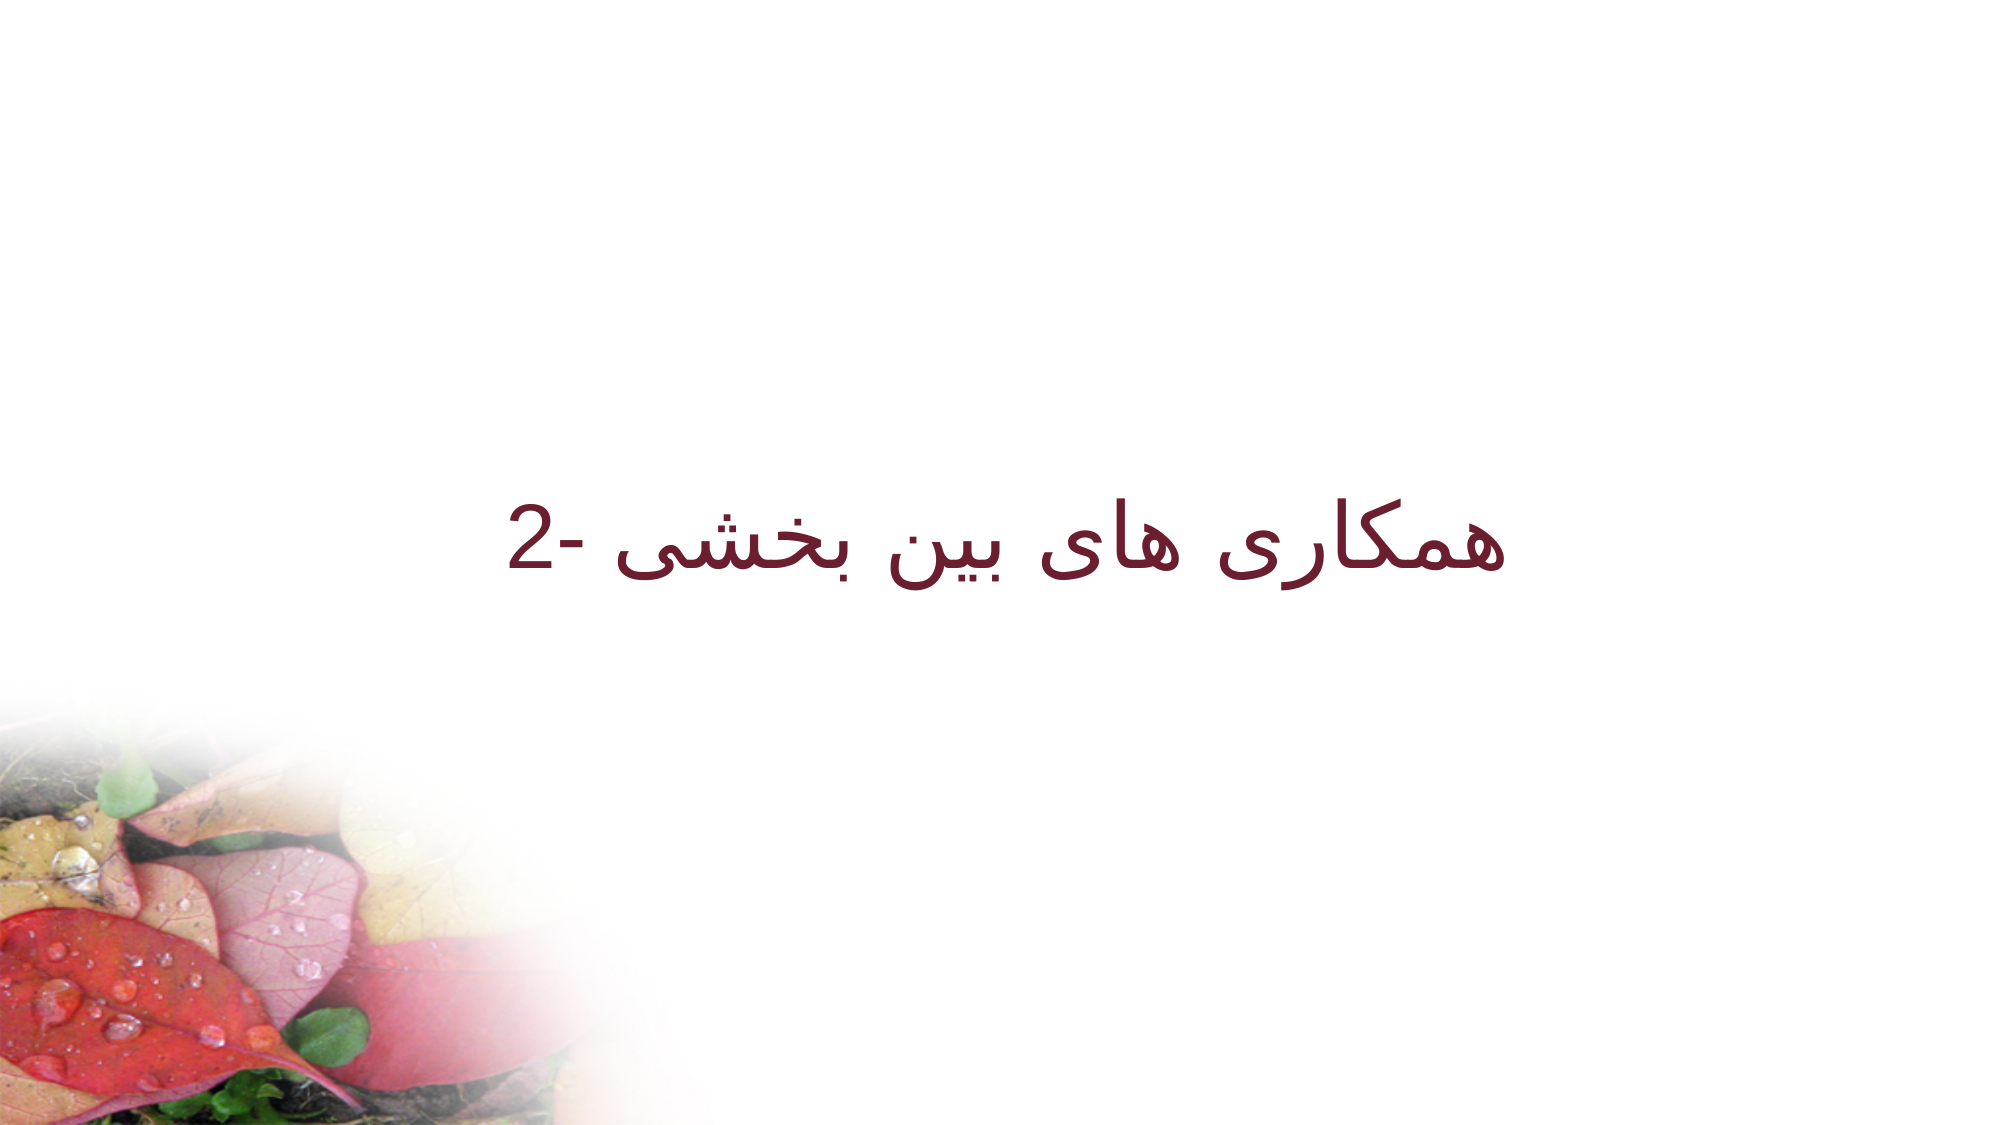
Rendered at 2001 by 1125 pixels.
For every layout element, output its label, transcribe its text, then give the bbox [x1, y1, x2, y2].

list 2- همکاری های بین بخشی [113, 469, 1904, 739]
picture [0, 107, 1813, 1125]
